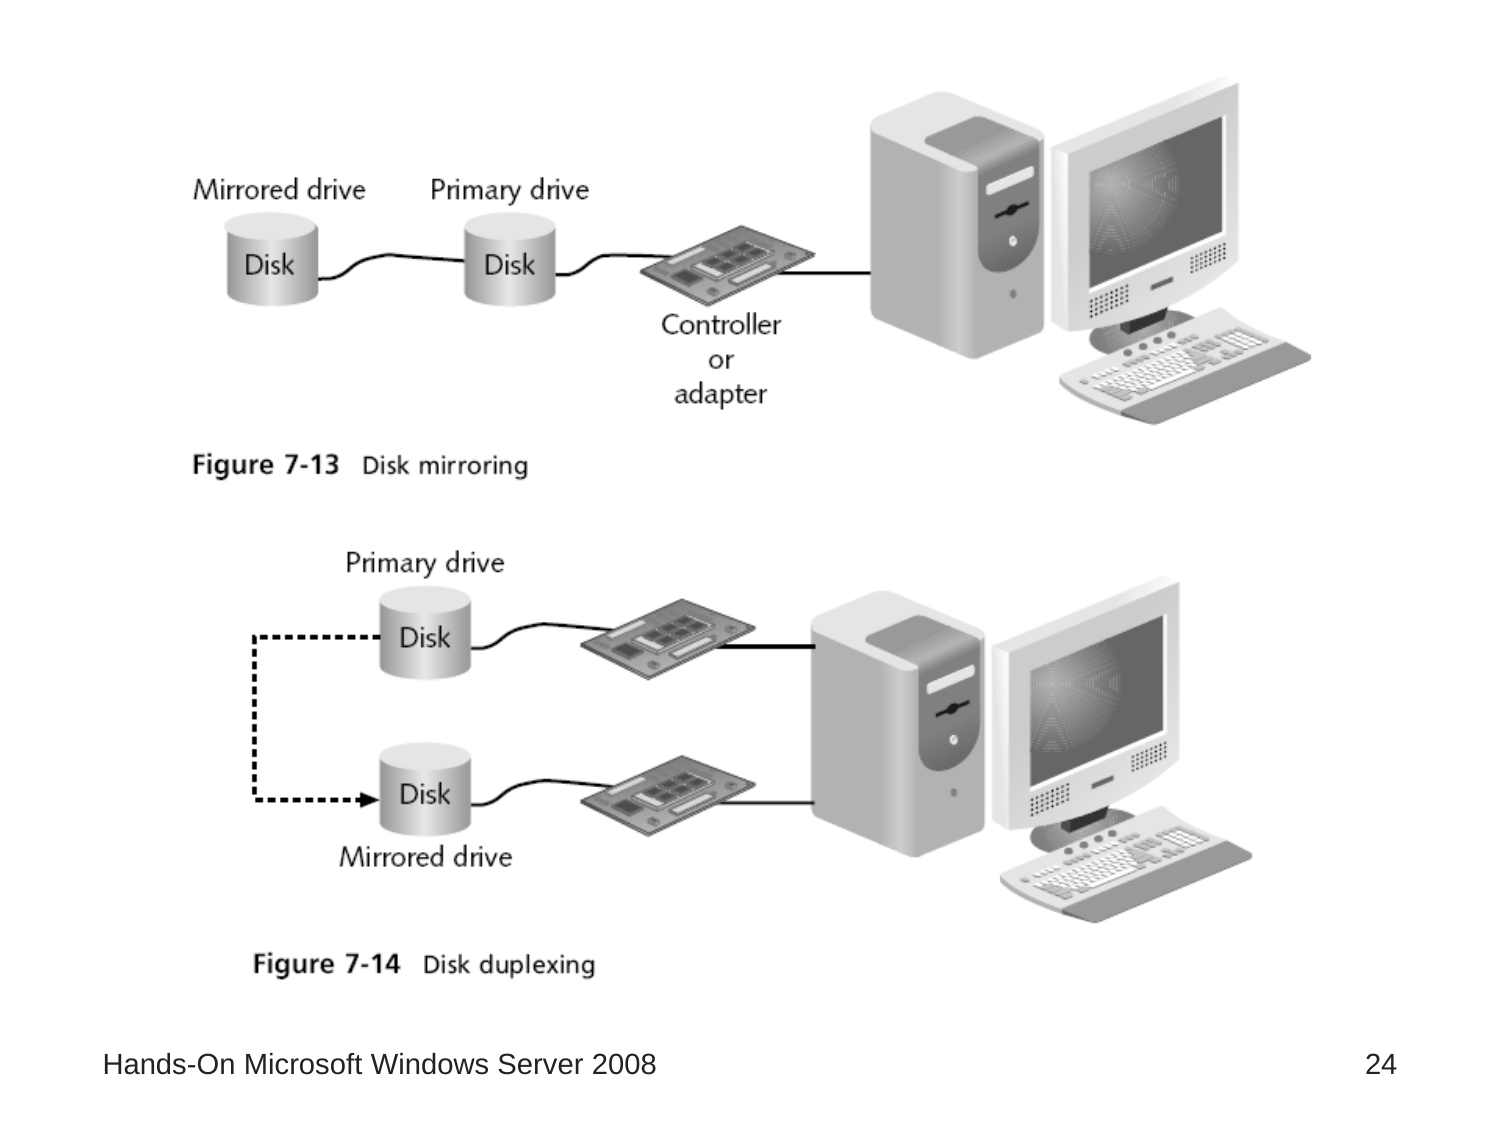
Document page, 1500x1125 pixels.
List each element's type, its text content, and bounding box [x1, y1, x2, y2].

picture [184, 74, 1316, 493]
footer Hands-On Microsoft Windows Server 2008 [87, 1037, 1051, 1101]
slide_number 24 [1074, 1037, 1413, 1101]
picture [243, 549, 1257, 990]
